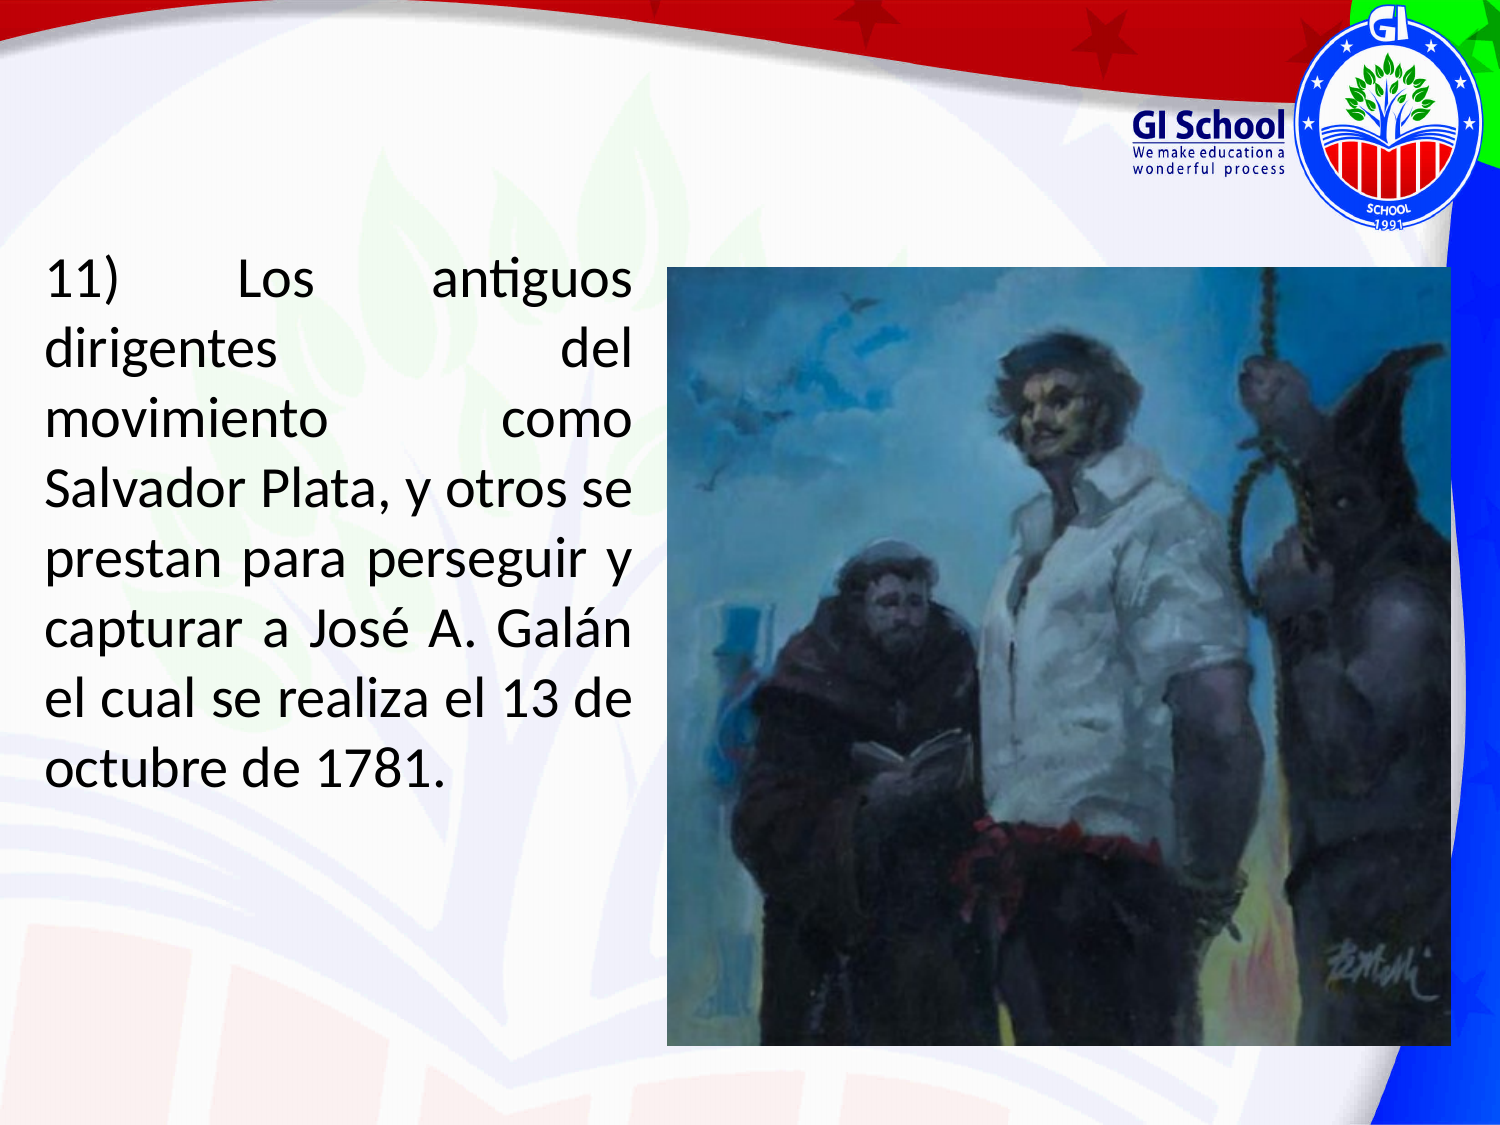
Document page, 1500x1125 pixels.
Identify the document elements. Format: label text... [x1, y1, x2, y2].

text_box 11) Los antiguos dirigentes del movimiento como Salvador Plata, y otros se prestan para perseguir y capturar a José A. Galán el cual se realiza el 13 de octubre de 1781. [29, 231, 649, 807]
picture [0, 0, 1500, 1125]
